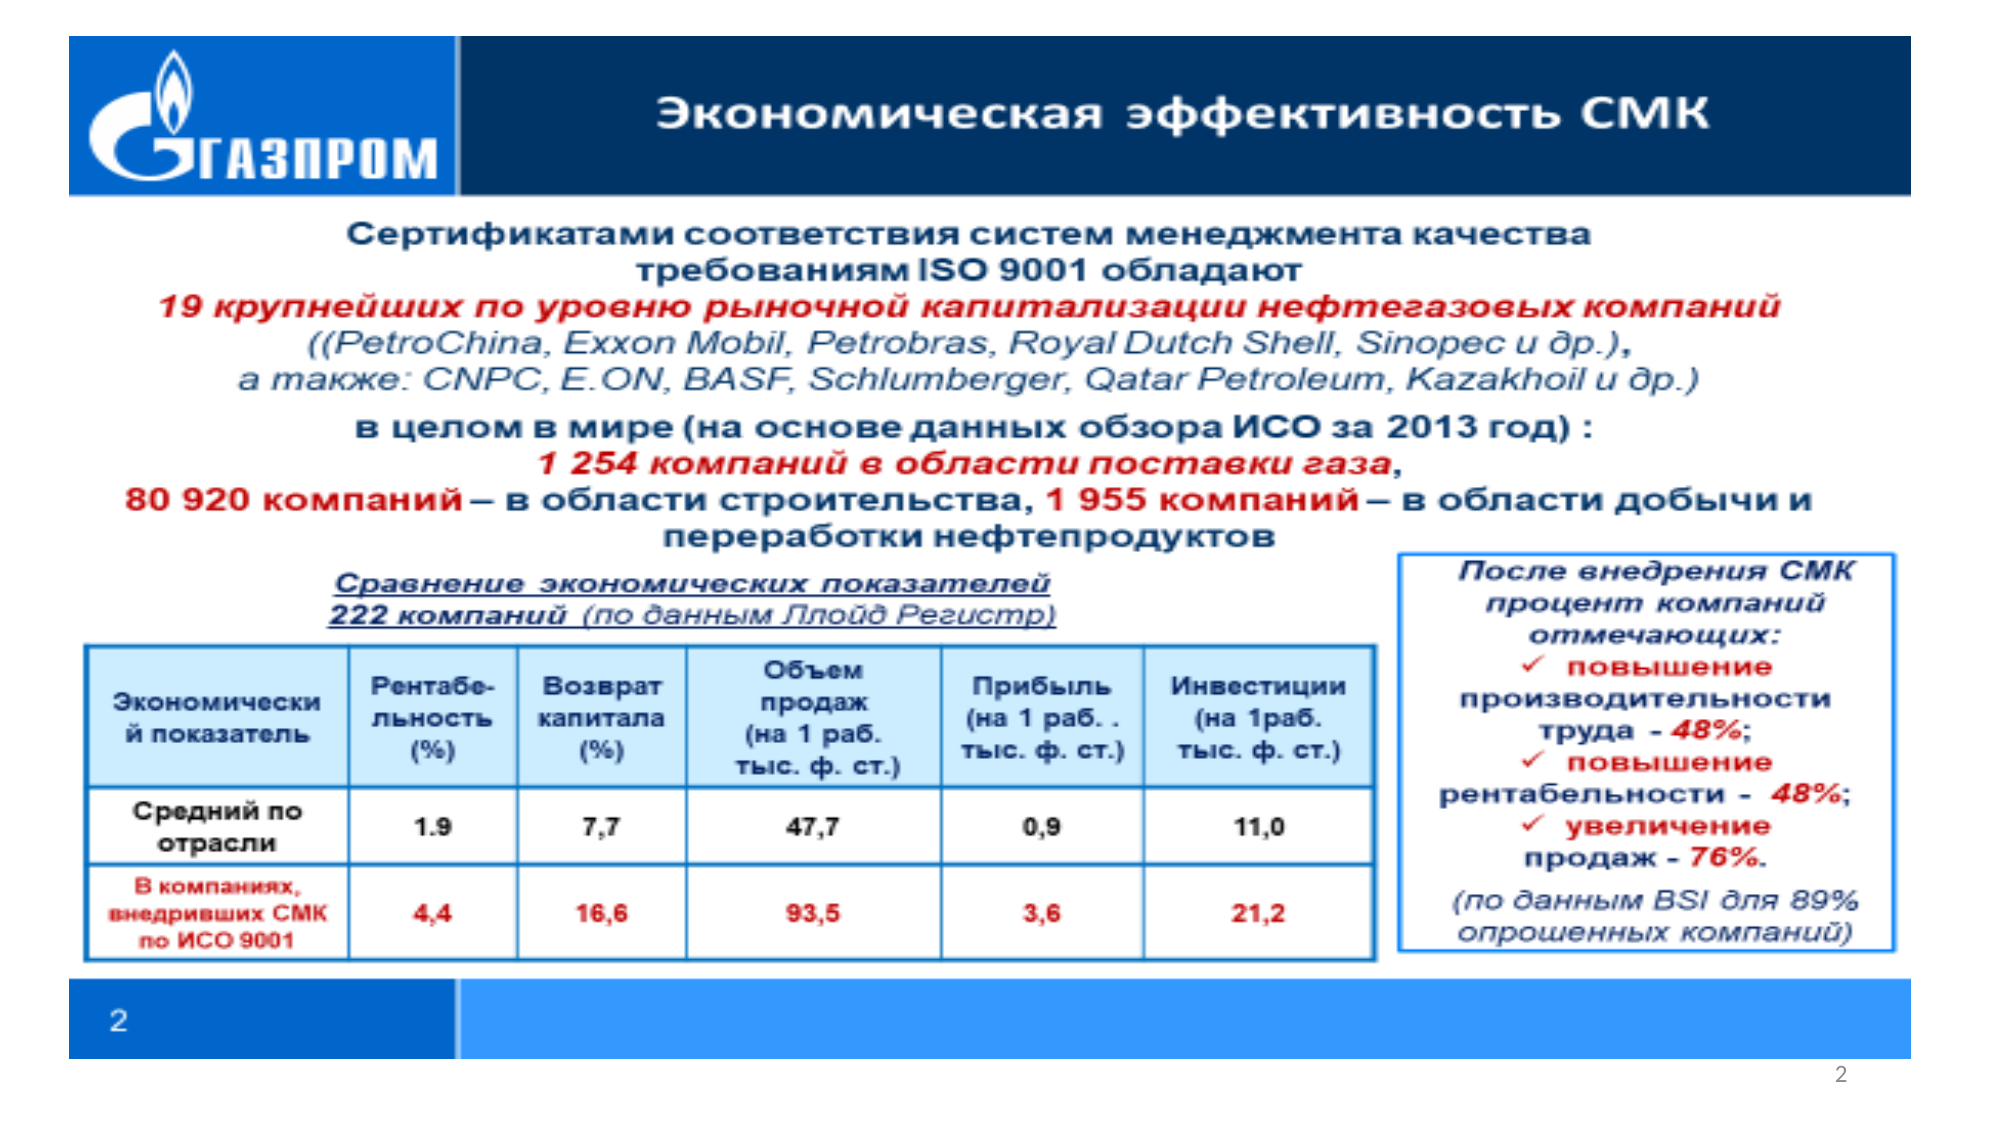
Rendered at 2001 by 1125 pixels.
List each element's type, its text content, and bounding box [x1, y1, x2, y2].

picture [69, 36, 1911, 1059]
slide_number 2 [1412, 1059, 1863, 1103]
